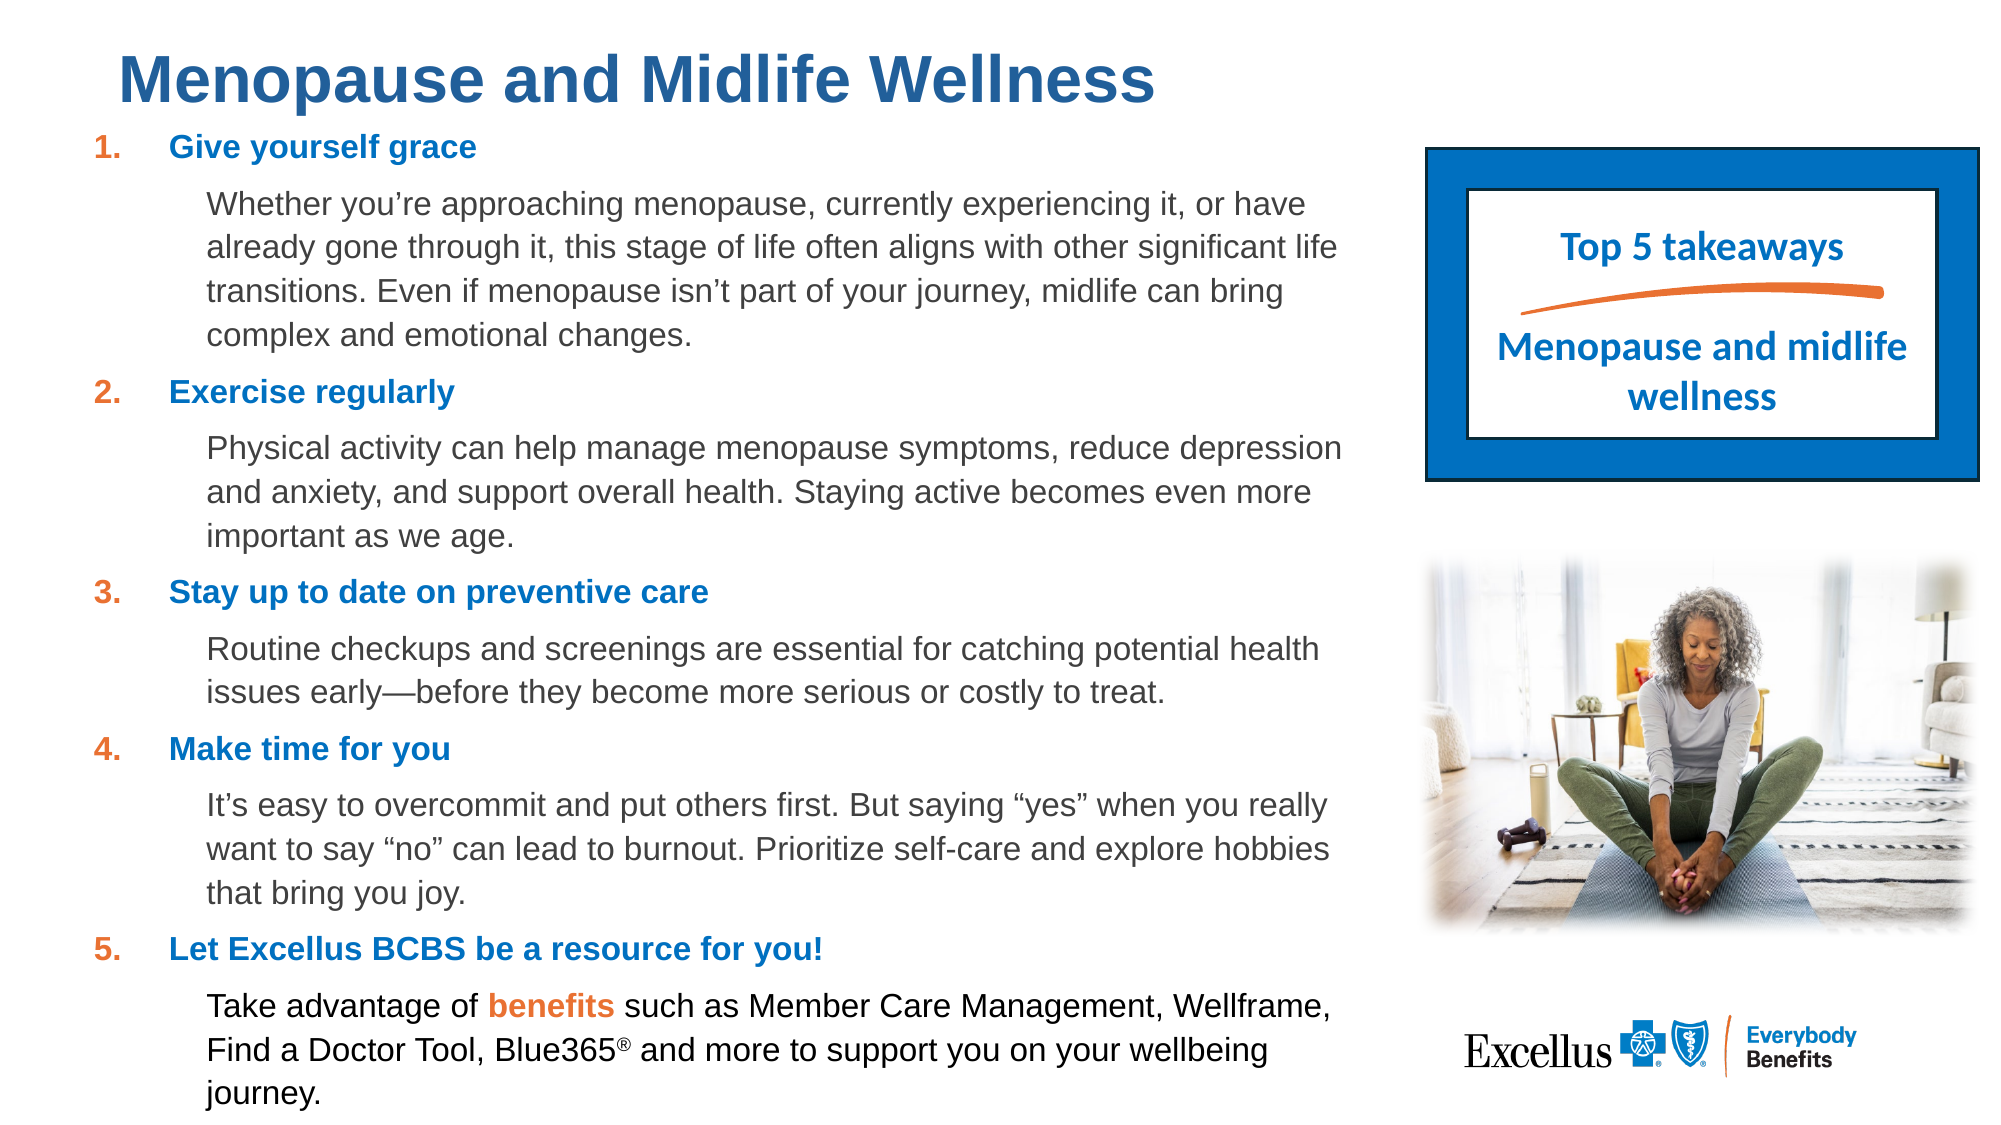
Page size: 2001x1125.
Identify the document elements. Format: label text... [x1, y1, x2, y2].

picture [1416, 549, 1979, 938]
list Give yourself grace Whether you’re approaching menopause, currently experiencing it, or have already gone through it, this stage of life often aligns with other significant life transitions. Even if menopause isn’t part of your journey, midlife can bring complex and emotional changes. Exercise regularly Physical activity can help manage menopause symptoms, reduce depression and anxiety, and support overall health. Staying active becomes even more important as we age. Stay up to date on preventive care Routine checkups and screenings are essential for catching potential health issues early—before they become more serious or costly to treat. Make time for you It’s easy to overcommit and put others first. But saying “yes” when you really want to say “no” can lead to burnout. Prioritize self-care and explore hobbies that bring you joy. Let Excellus BCBS be a resource for you! Take advantage of benefits such as Member Care Management, Wellframe, Find a Doctor Tool, Blue365® and more to support you on your wellbeing journey. [78, 113, 1382, 1107]
title Menopause and Midlife Wellness [103, 48, 1529, 114]
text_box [1425, 147, 1979, 481]
picture [1454, 1007, 1872, 1087]
